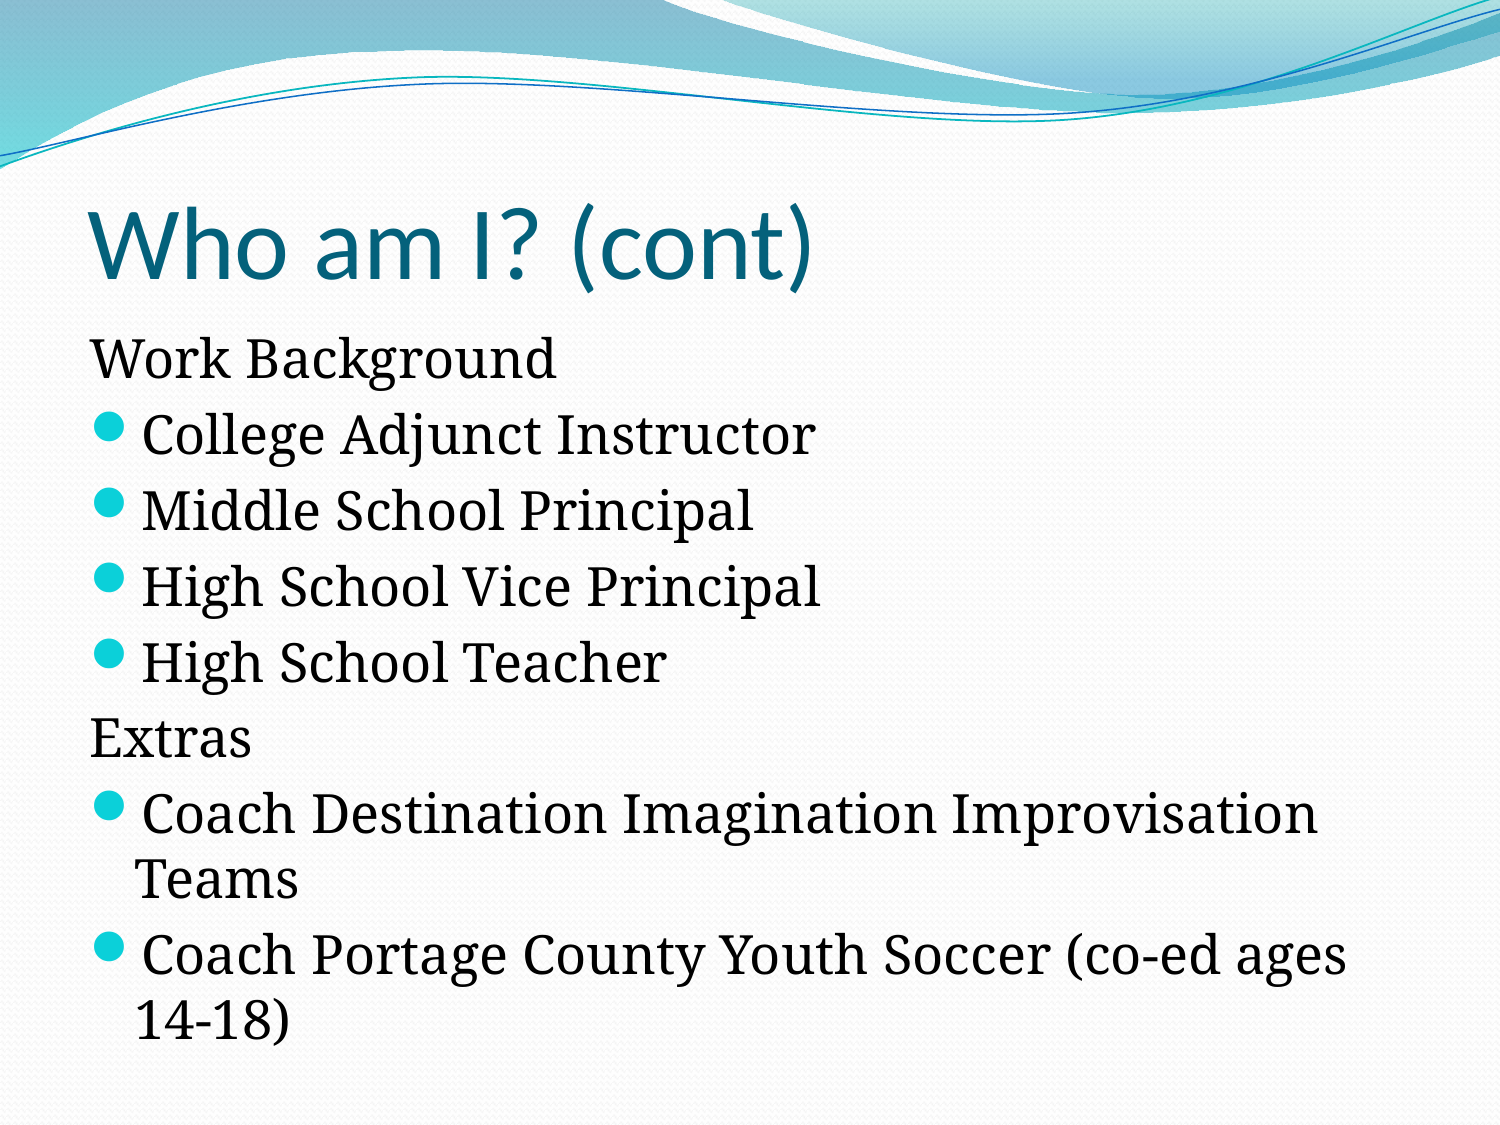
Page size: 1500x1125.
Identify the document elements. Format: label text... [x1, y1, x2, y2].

title Who am I? (cont) [87, 112, 1438, 300]
list Work Background College Adjunct Instructor Middle School Principal High School Vice Principal High School Teacher Extras Coach Destination Imagination Improvisation Teams Coach Portage County Youth Soccer (co-ed ages 14-18) [75, 317, 1425, 1038]
